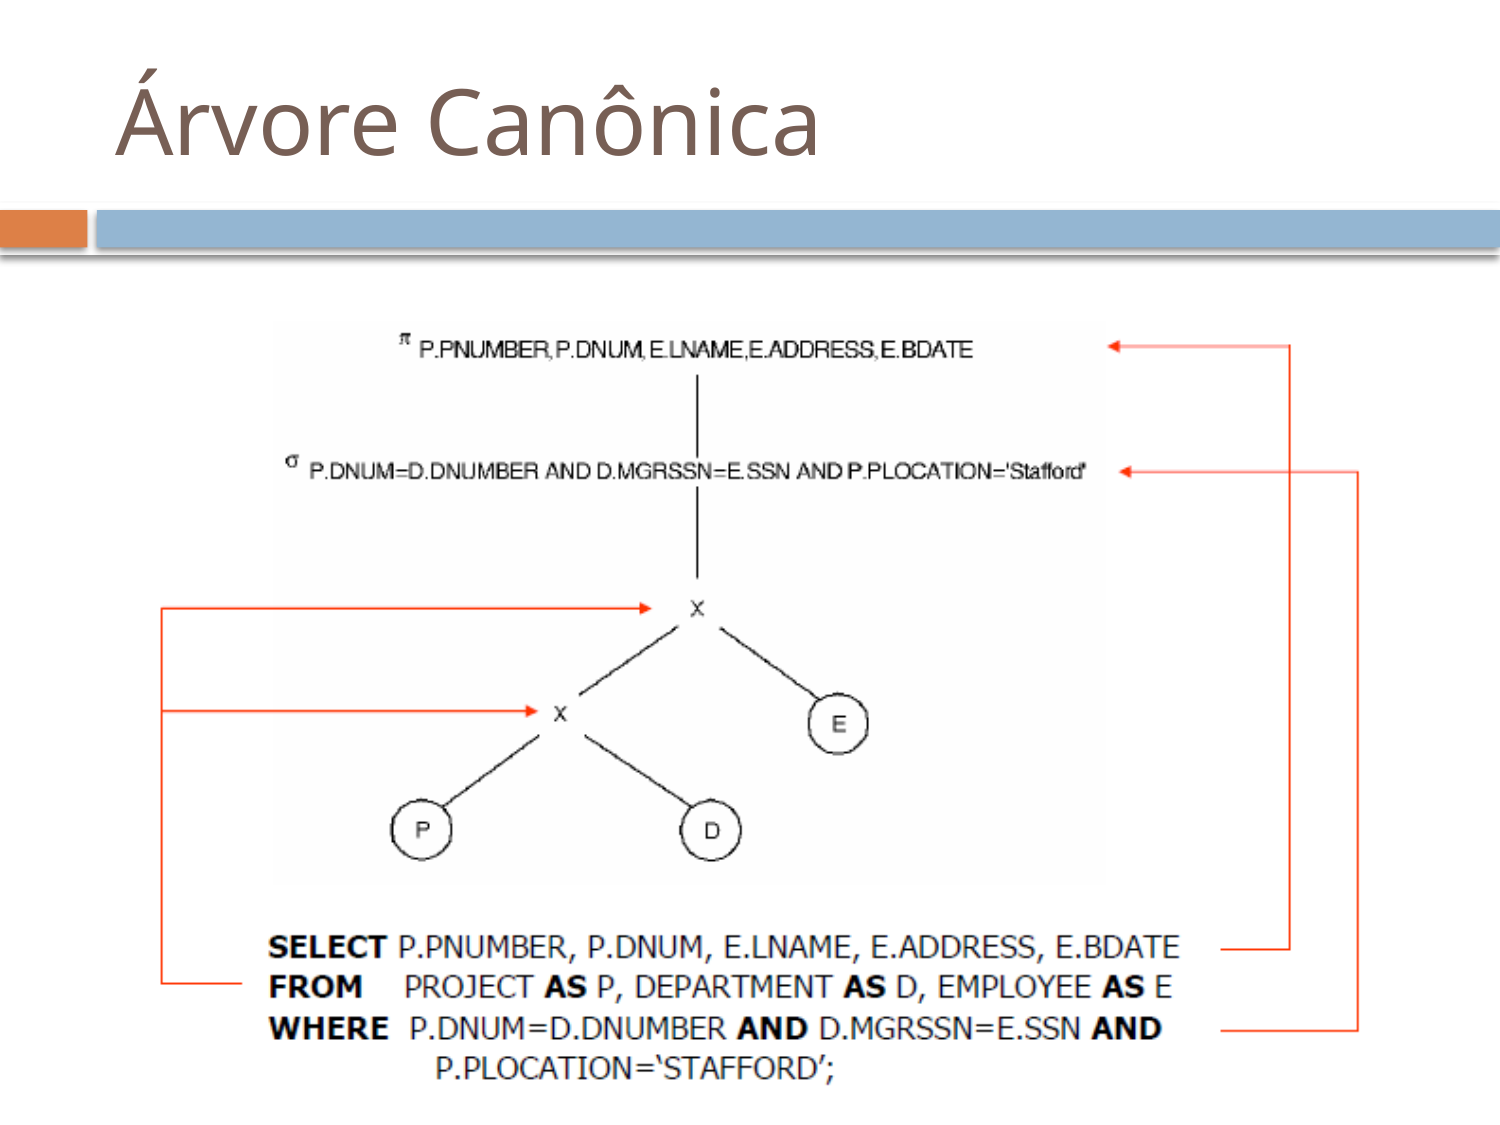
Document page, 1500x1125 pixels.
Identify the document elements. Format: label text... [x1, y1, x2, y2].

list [76, 290, 1380, 1091]
title Árvore Canônica [100, 37, 1438, 200]
